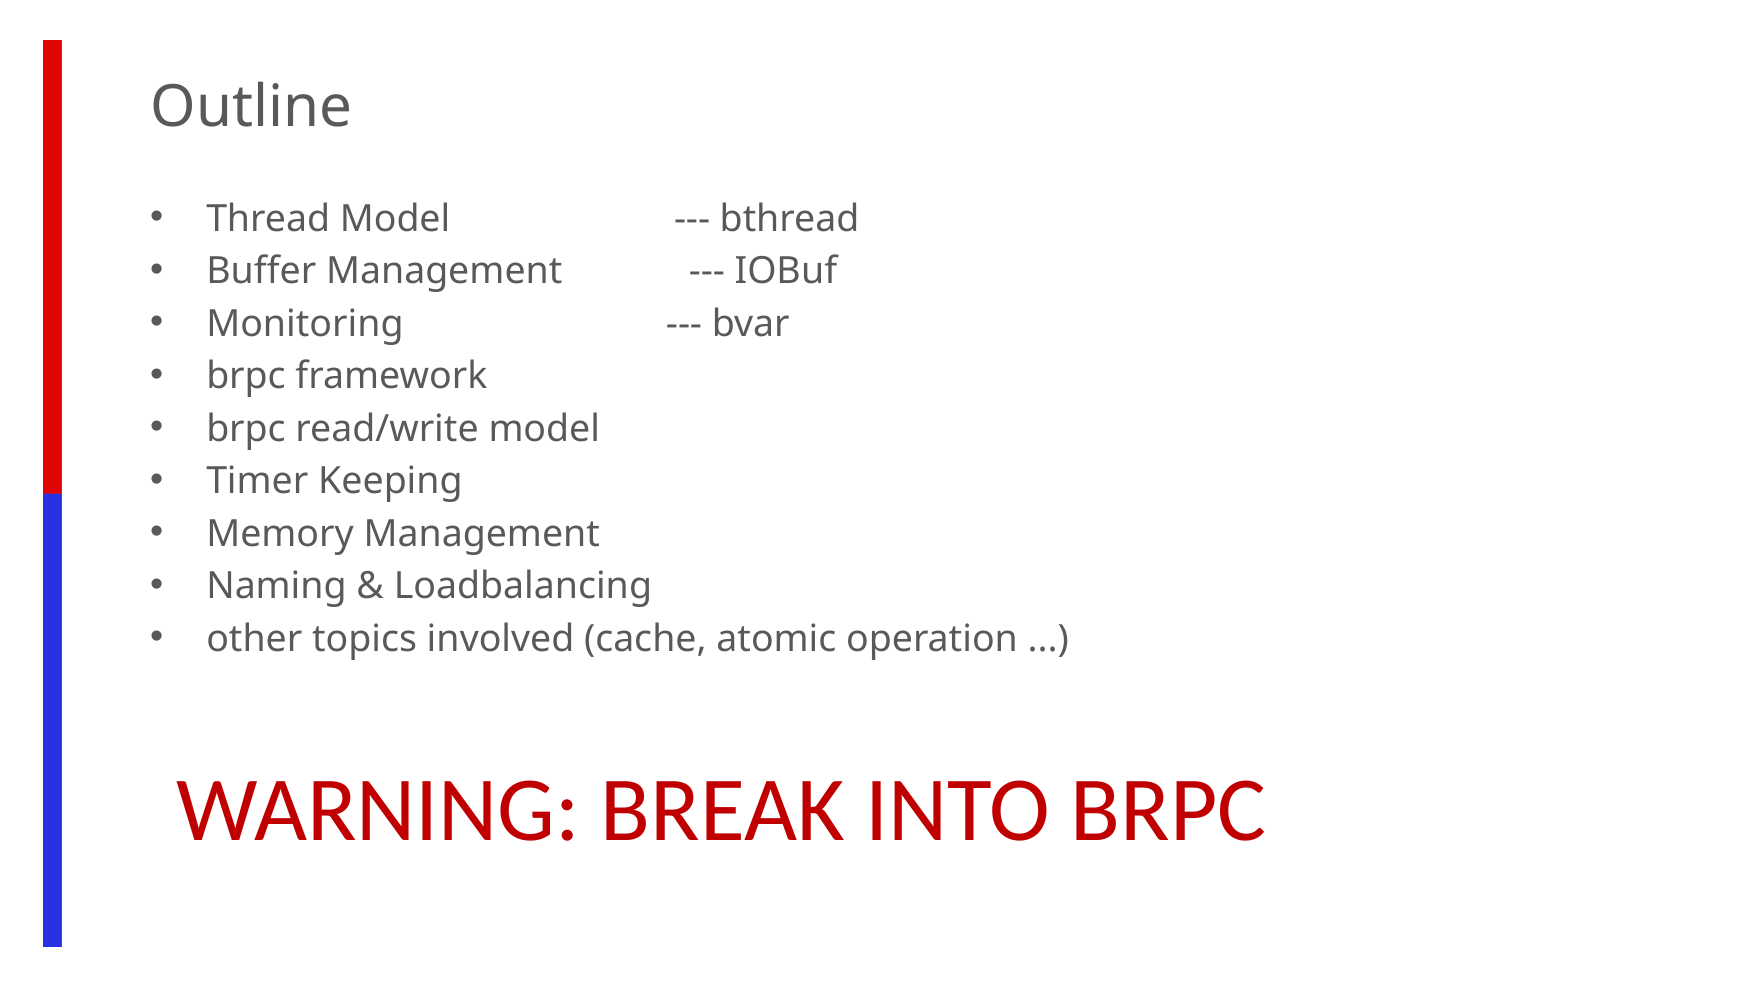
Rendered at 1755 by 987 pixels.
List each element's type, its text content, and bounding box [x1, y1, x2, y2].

text_box Outline [135, 60, 1657, 146]
picture [43, 40, 62, 947]
list Thread Model --- bthread Buffer Management --- IOBuf Monitoring --- bvar brpc framework brpc read/write model Timer Keeping Memory Management Naming & Loadbalancing other topics involved (cache, atomic operation ...) [134, 185, 1669, 910]
text_box WARNING: BREAK INTO BRPC [161, 741, 1284, 866]
